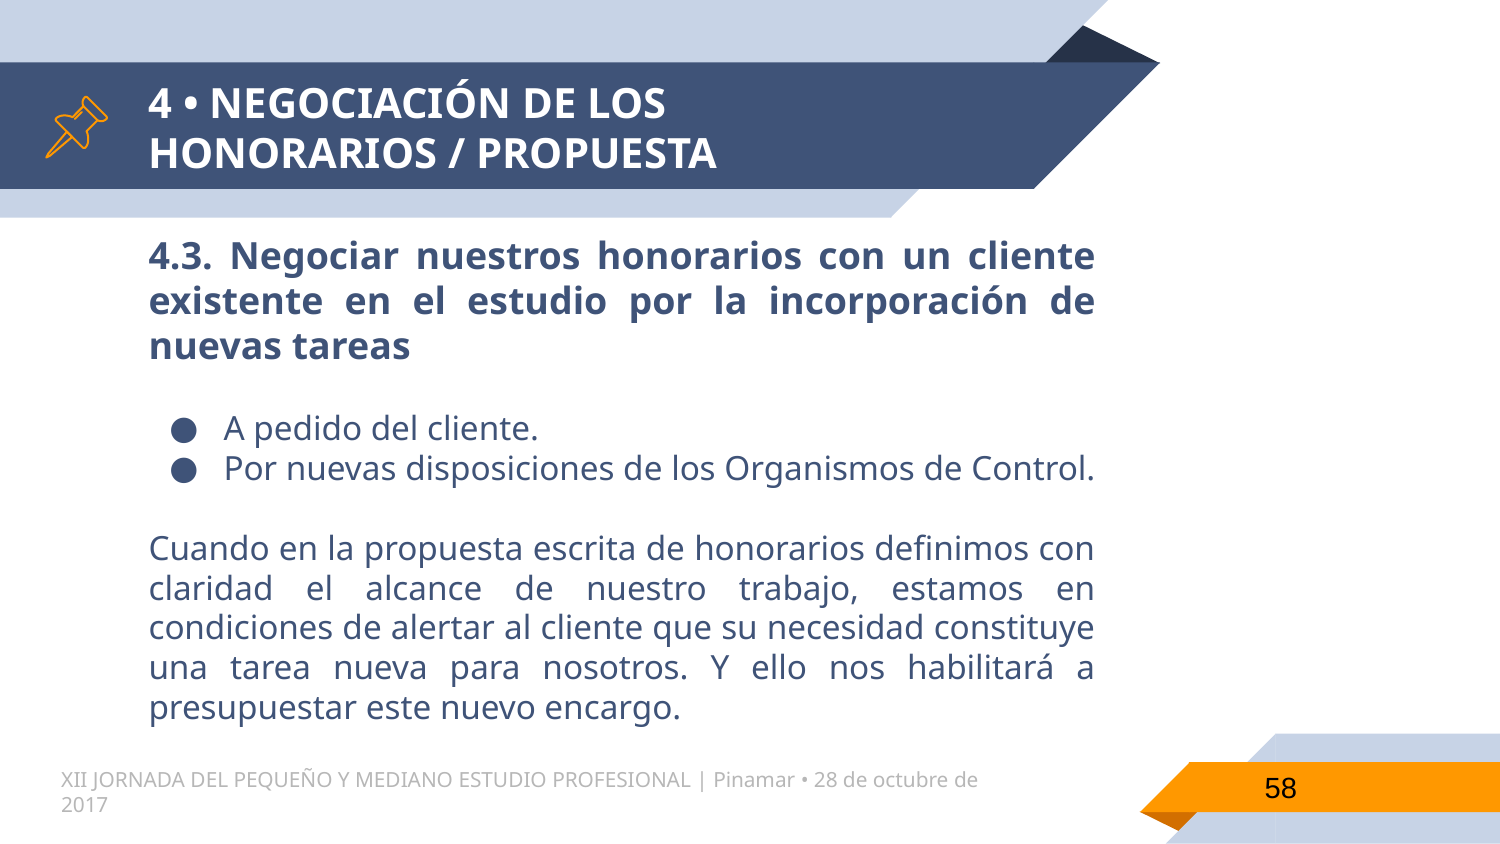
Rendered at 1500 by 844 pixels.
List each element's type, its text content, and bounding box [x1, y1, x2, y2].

text_box 4.3. Negociar nuestros honorarios con un cliente existente en el estudio por la incorporación de nuevas tareas A pedido del cliente. Por nuevas disposiciones de los Organismos de Control. Cuando en la propuesta escrita de honorarios definimos con claridad el alcance de nuestro trabajo, estamos en condiciones de alertar al cliente que su necesidad constituye una tarea nueva para nosotros. Y ello nos habilitará a presupuestar este nuevo encargo. [133, 217, 1112, 791]
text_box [46, 96, 108, 158]
slide_number 58 [1249, 760, 1494, 813]
title 4 • NEGOCIACIÓN DE LOS HONORARIOS / PROPUESTA [133, 64, 996, 190]
